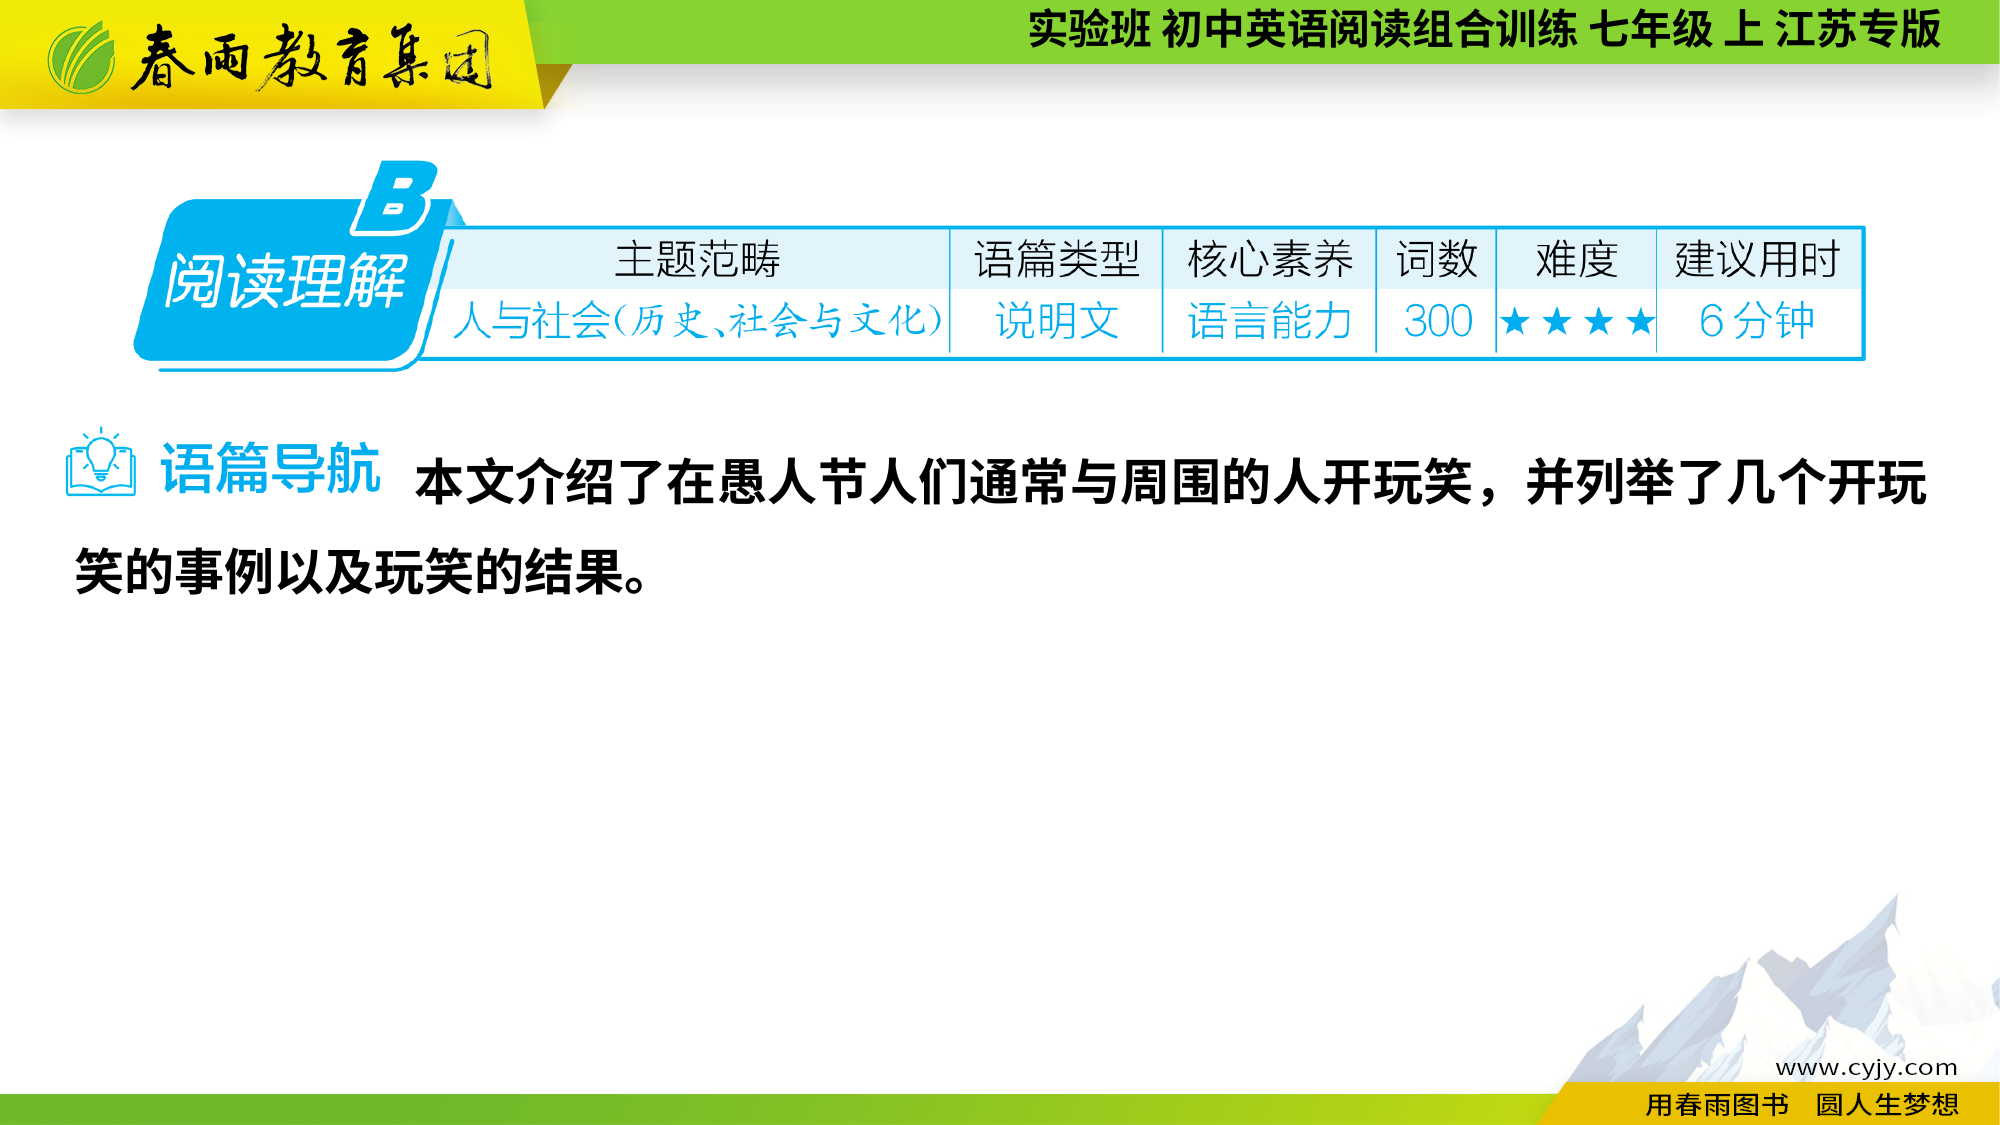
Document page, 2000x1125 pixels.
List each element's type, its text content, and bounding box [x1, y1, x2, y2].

picture [0, 0, 2000, 1125]
list 本文介绍了在愚人节人们通常与周围的人开玩笑，并列举了几个开玩笑的事例以及玩笑的结果。 [59, 412, 1944, 598]
